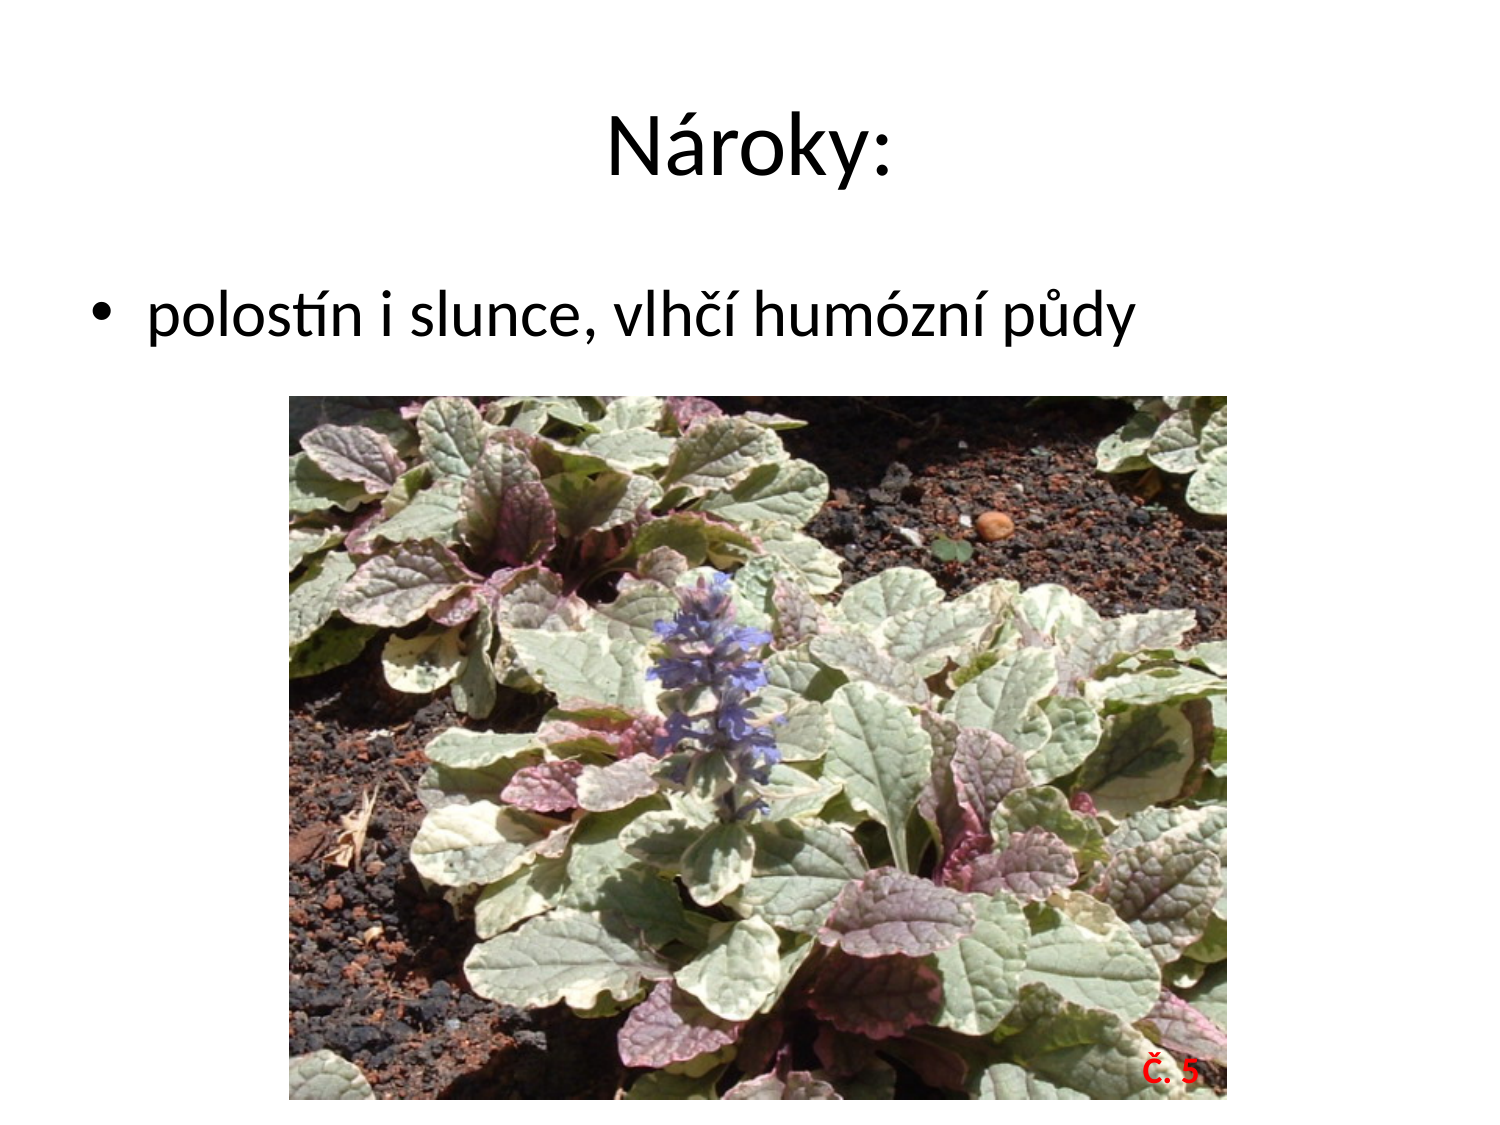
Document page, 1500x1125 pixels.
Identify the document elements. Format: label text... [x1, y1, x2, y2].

title Nároky: [75, 45, 1425, 233]
list polostín i slunce, vlhčí humózní půdy [75, 262, 1425, 1005]
picture [289, 396, 1228, 1100]
